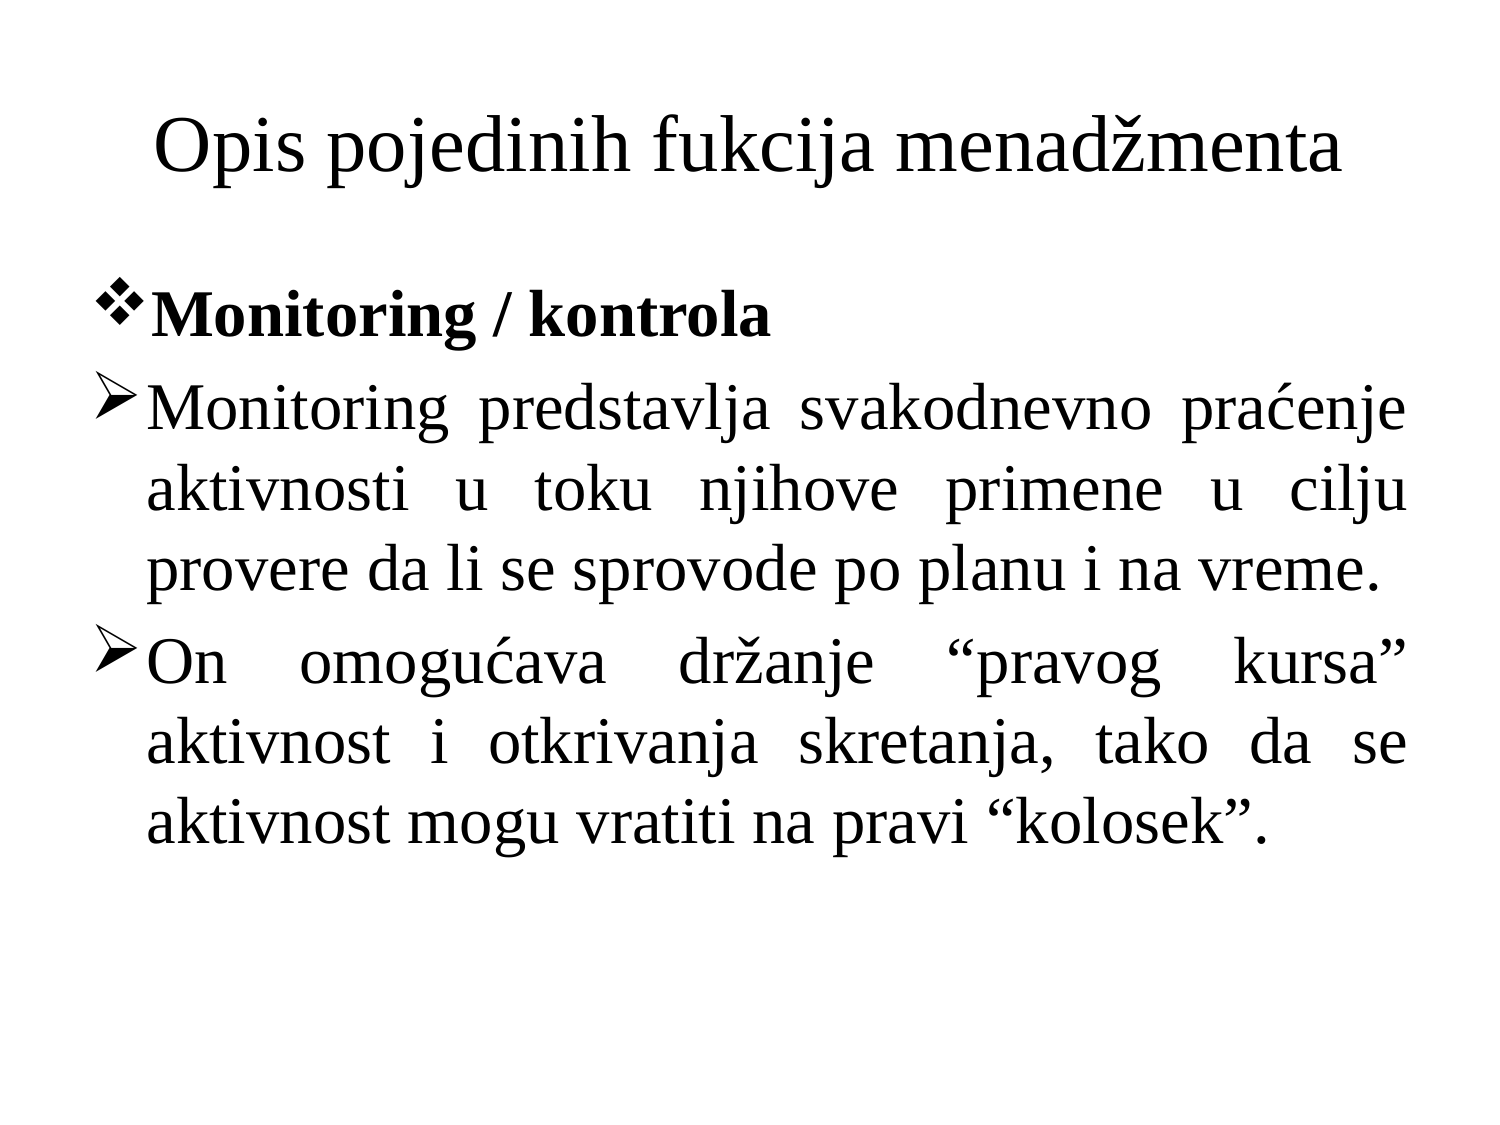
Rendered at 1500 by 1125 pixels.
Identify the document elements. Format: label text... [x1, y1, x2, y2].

title Opis pojedinih fukcija menadžmenta [75, 45, 1425, 233]
list Monitoring / kontrola Monitoring predstavlja svakodnevno praćenje aktivnosti u toku njihove primene u cilju provere da li se sprovode po planu i na vreme. On omogućava držanje “pravog kursa” aktivnost i otkrivanja skretanja, tako da se aktivnost mogu vratiti na pravi “kolosek”. [75, 262, 1425, 1005]
